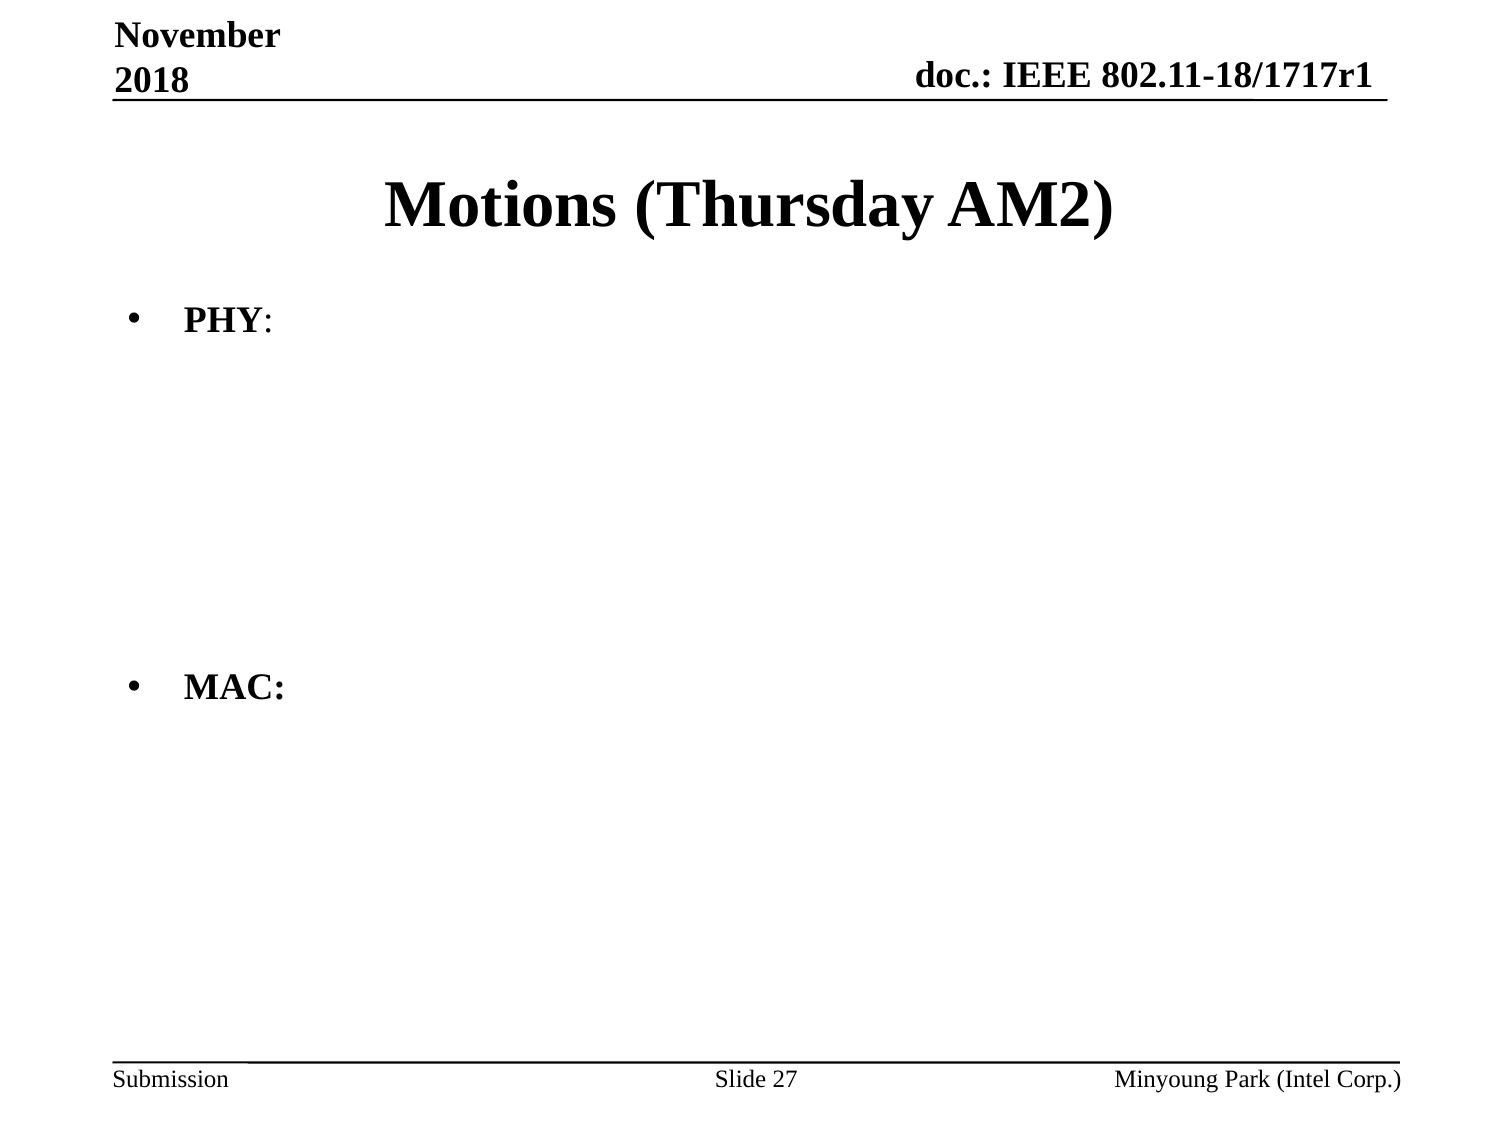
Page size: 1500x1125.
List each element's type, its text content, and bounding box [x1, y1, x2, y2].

slide_number Slide 27 [712, 1061, 800, 1093]
footer Minyoung Park (Intel Corp.) [949, 1061, 1402, 1093]
title Motions (Thursday AM2) [112, 112, 1388, 287]
list PHY: MAC: [112, 287, 1463, 1000]
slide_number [114, 54, 335, 101]
